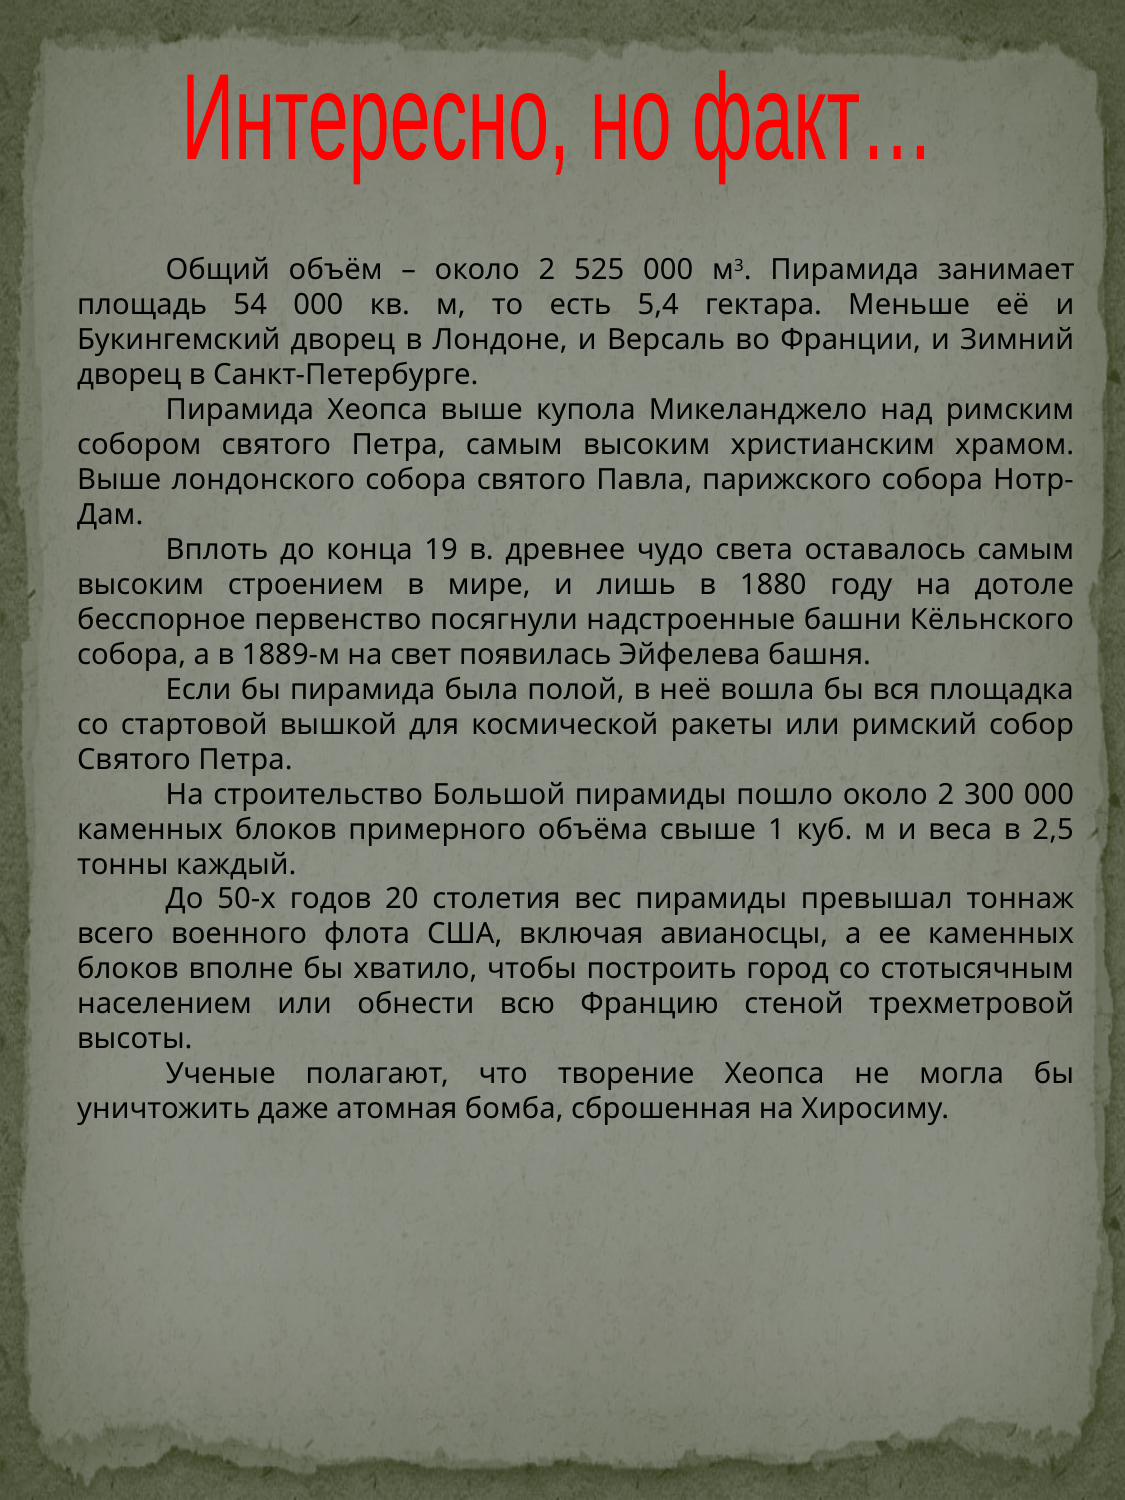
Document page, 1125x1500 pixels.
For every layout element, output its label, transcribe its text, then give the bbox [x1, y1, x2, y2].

text_box Общий объём – около 2 525 000 м3. Пирамида занимает площадь 54 000 кв. м, то есть 5,4 гектара. Меньше её и Букингемский дворец в Лондоне, и Версаль во Франции, и Зимний дворец в Санкт-Петербурге. Пирамида Хеопса выше купола Микеланджело над римским собором святого Петра, самым высоким христианским храмом. Выше лондонского собора святого Павла, парижского собора Нотр-Дам. Вплоть до конца 19 в. древнее чудо света оставалось самым высоким строением в мире, и лишь в 1880 году на дотоле бесспорное первенство посягнули надстроенные башни Кёльнского собора, а в 1889-м на свет появилась Эйфелева башня. Если бы пирамида была полой, в неё вошла бы вся площадка со стартовой вышкой для космической ракеты или римский собор Святого Петра. На строительство Большой пирамиды пошло около 2 300 000 каменных блоков примерного объёма свыше 1 куб. м и веса в 2,5 тонны каждый. До 50-х годов 20 столетия вес пирамиды превышал тоннаж всего военного флота США, включая авианосцы, а ее каменных блоков вполне бы хватило, чтобы построить город со стотысячным населением или обнести всю Францию стеной трехметровой высоты. Ученые полагают, что творение Хеопса не могла бы уничтожить даже атомная бомба, сброшенная на Хиросиму. [62, 243, 1090, 1172]
